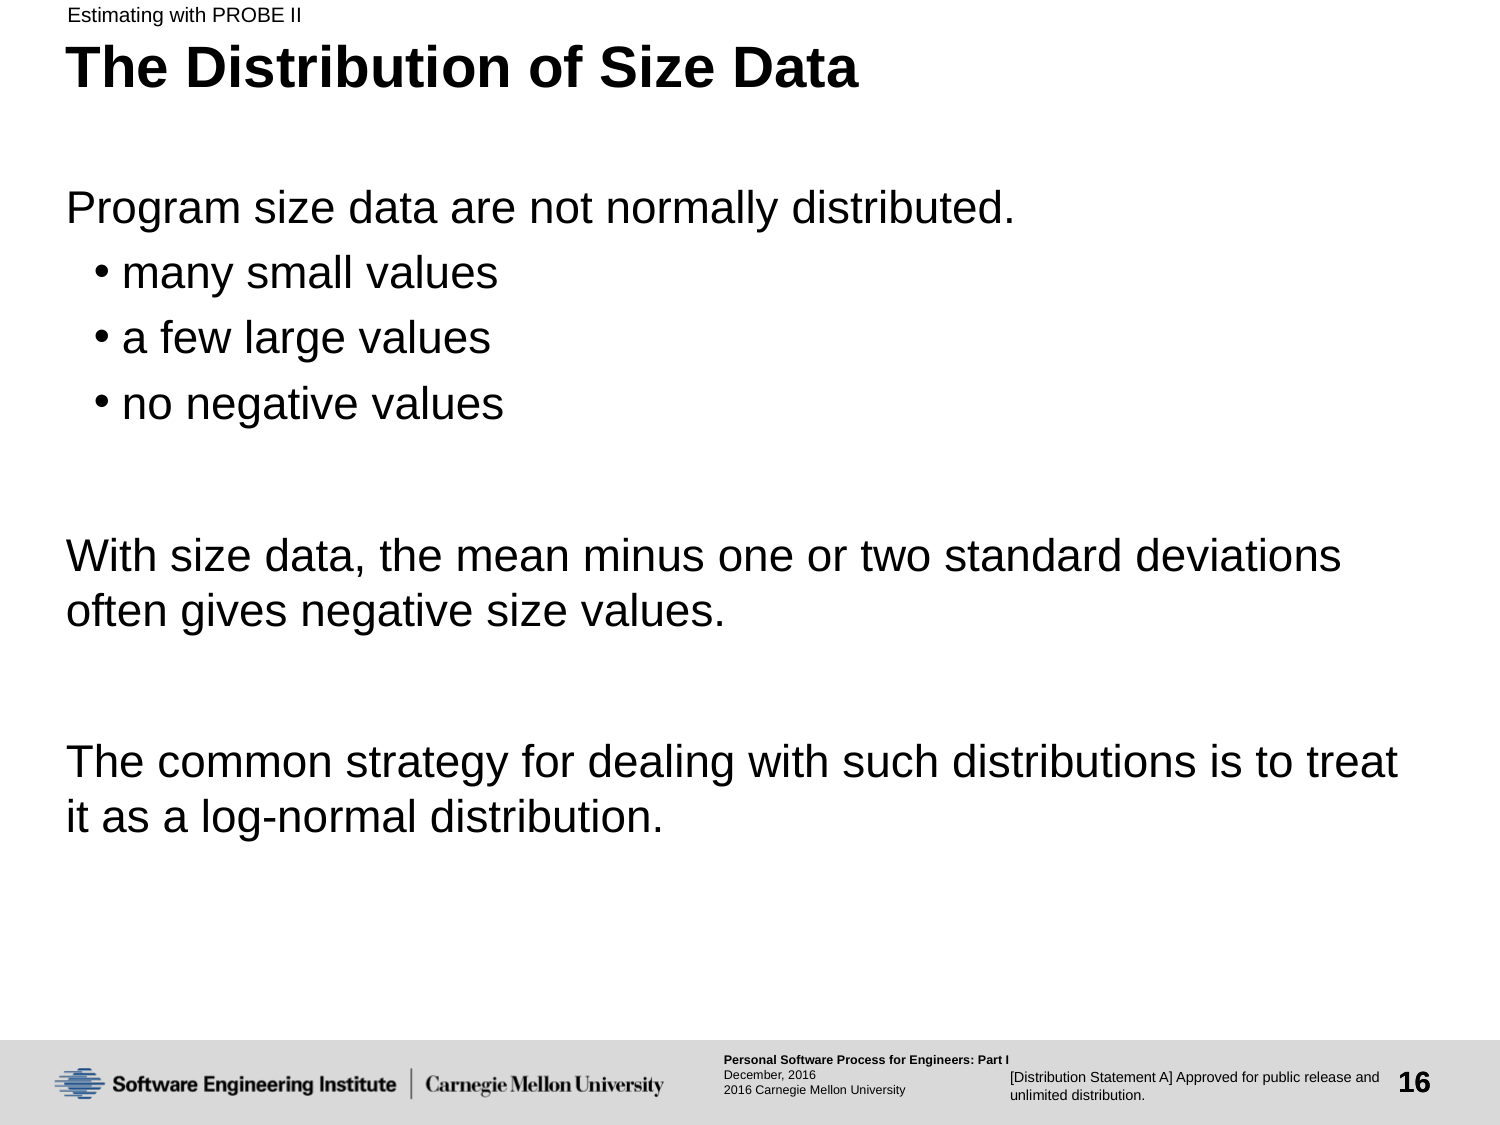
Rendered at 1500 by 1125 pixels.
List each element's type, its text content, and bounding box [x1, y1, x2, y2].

list Program size data are not normally distributed. many small values a few large values no negative values With size data, the mean minus one or two standard deviations often gives negative size values. The common strategy for dealing with such distributions is to treat it as a log-normal distribution. [65, 177, 1431, 1000]
text_box Estimating with PROBE II [67, 1, 752, 27]
picture [46, 1061, 673, 1104]
title The Distribution of Size Data [65, 37, 1313, 148]
